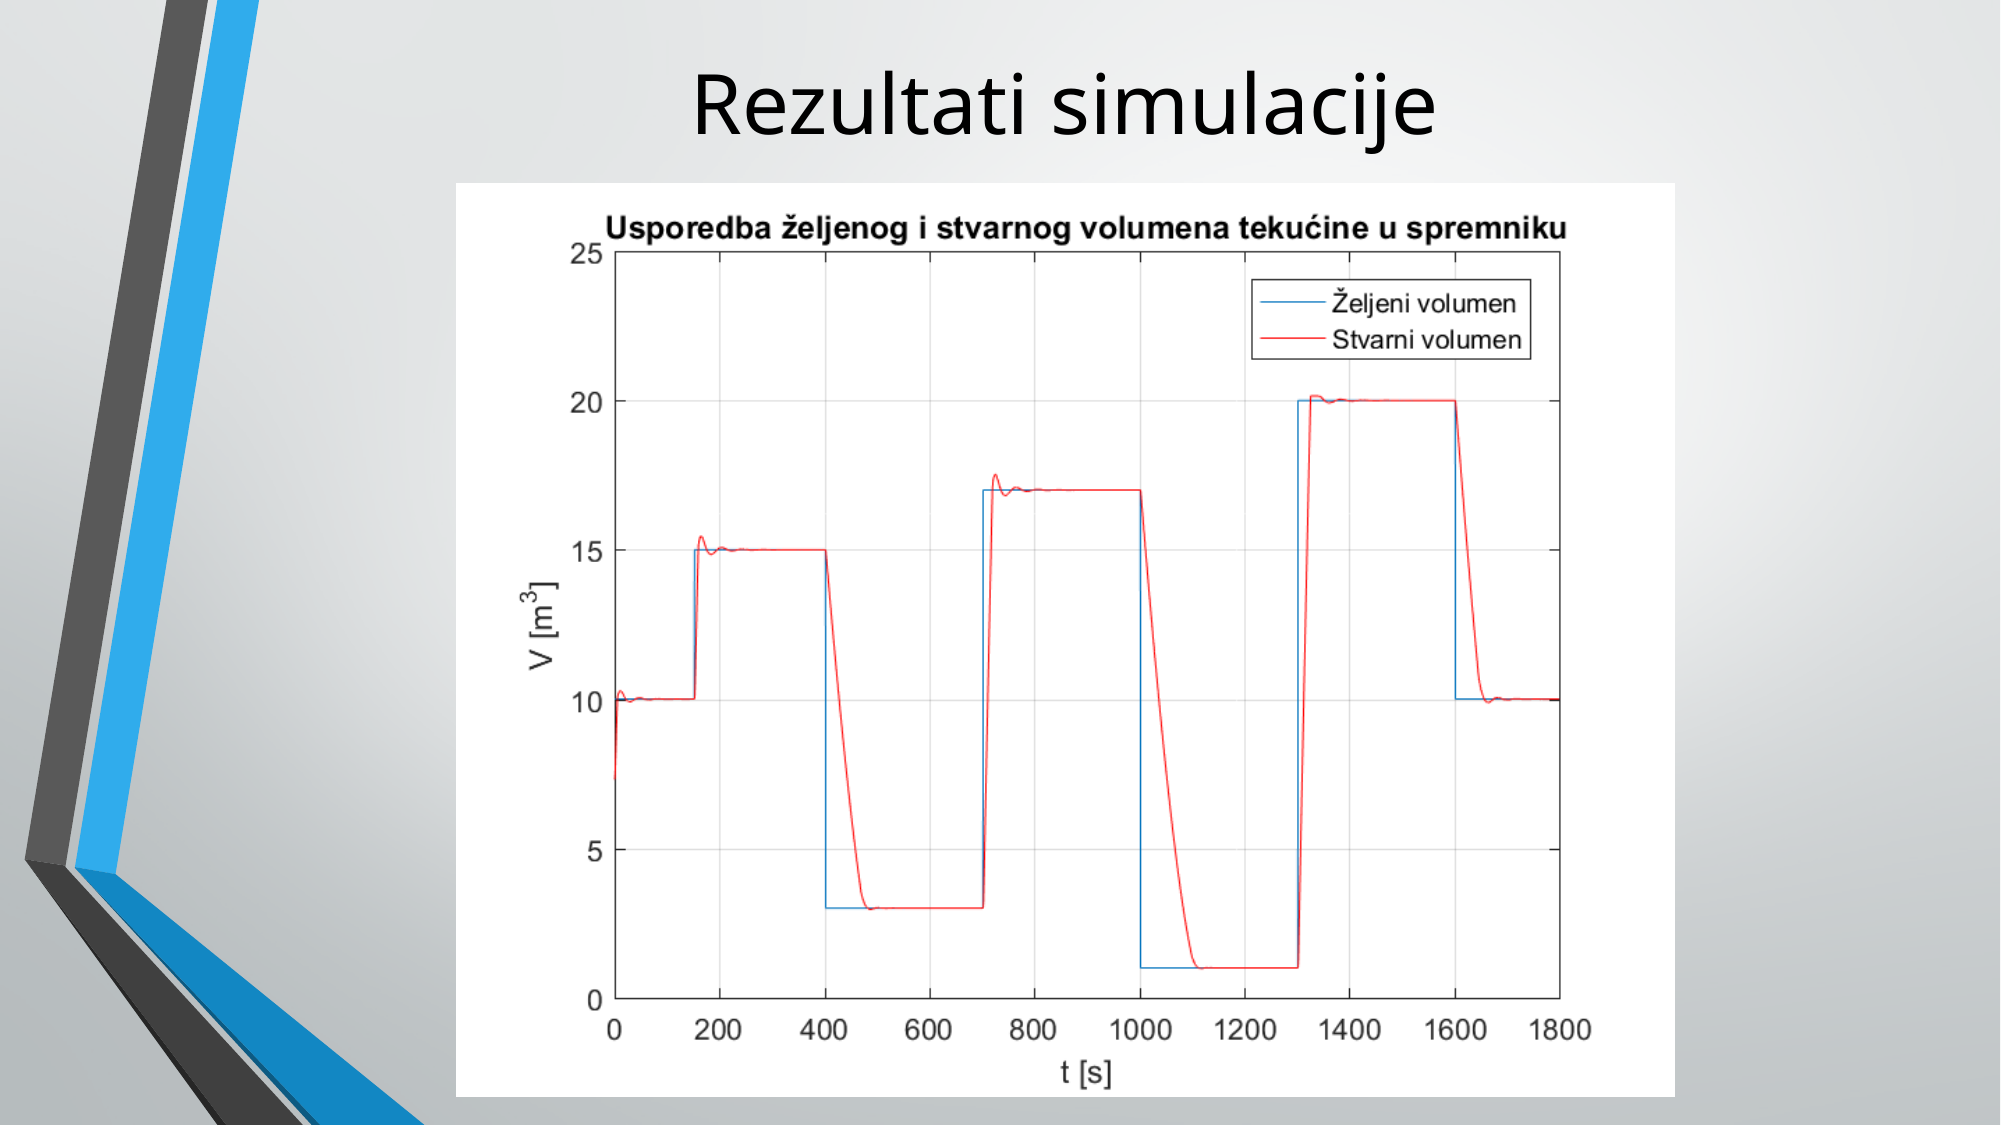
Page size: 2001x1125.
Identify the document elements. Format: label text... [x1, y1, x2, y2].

title Rezultati simulacije [243, 18, 1887, 184]
picture [455, 182, 1675, 1097]
